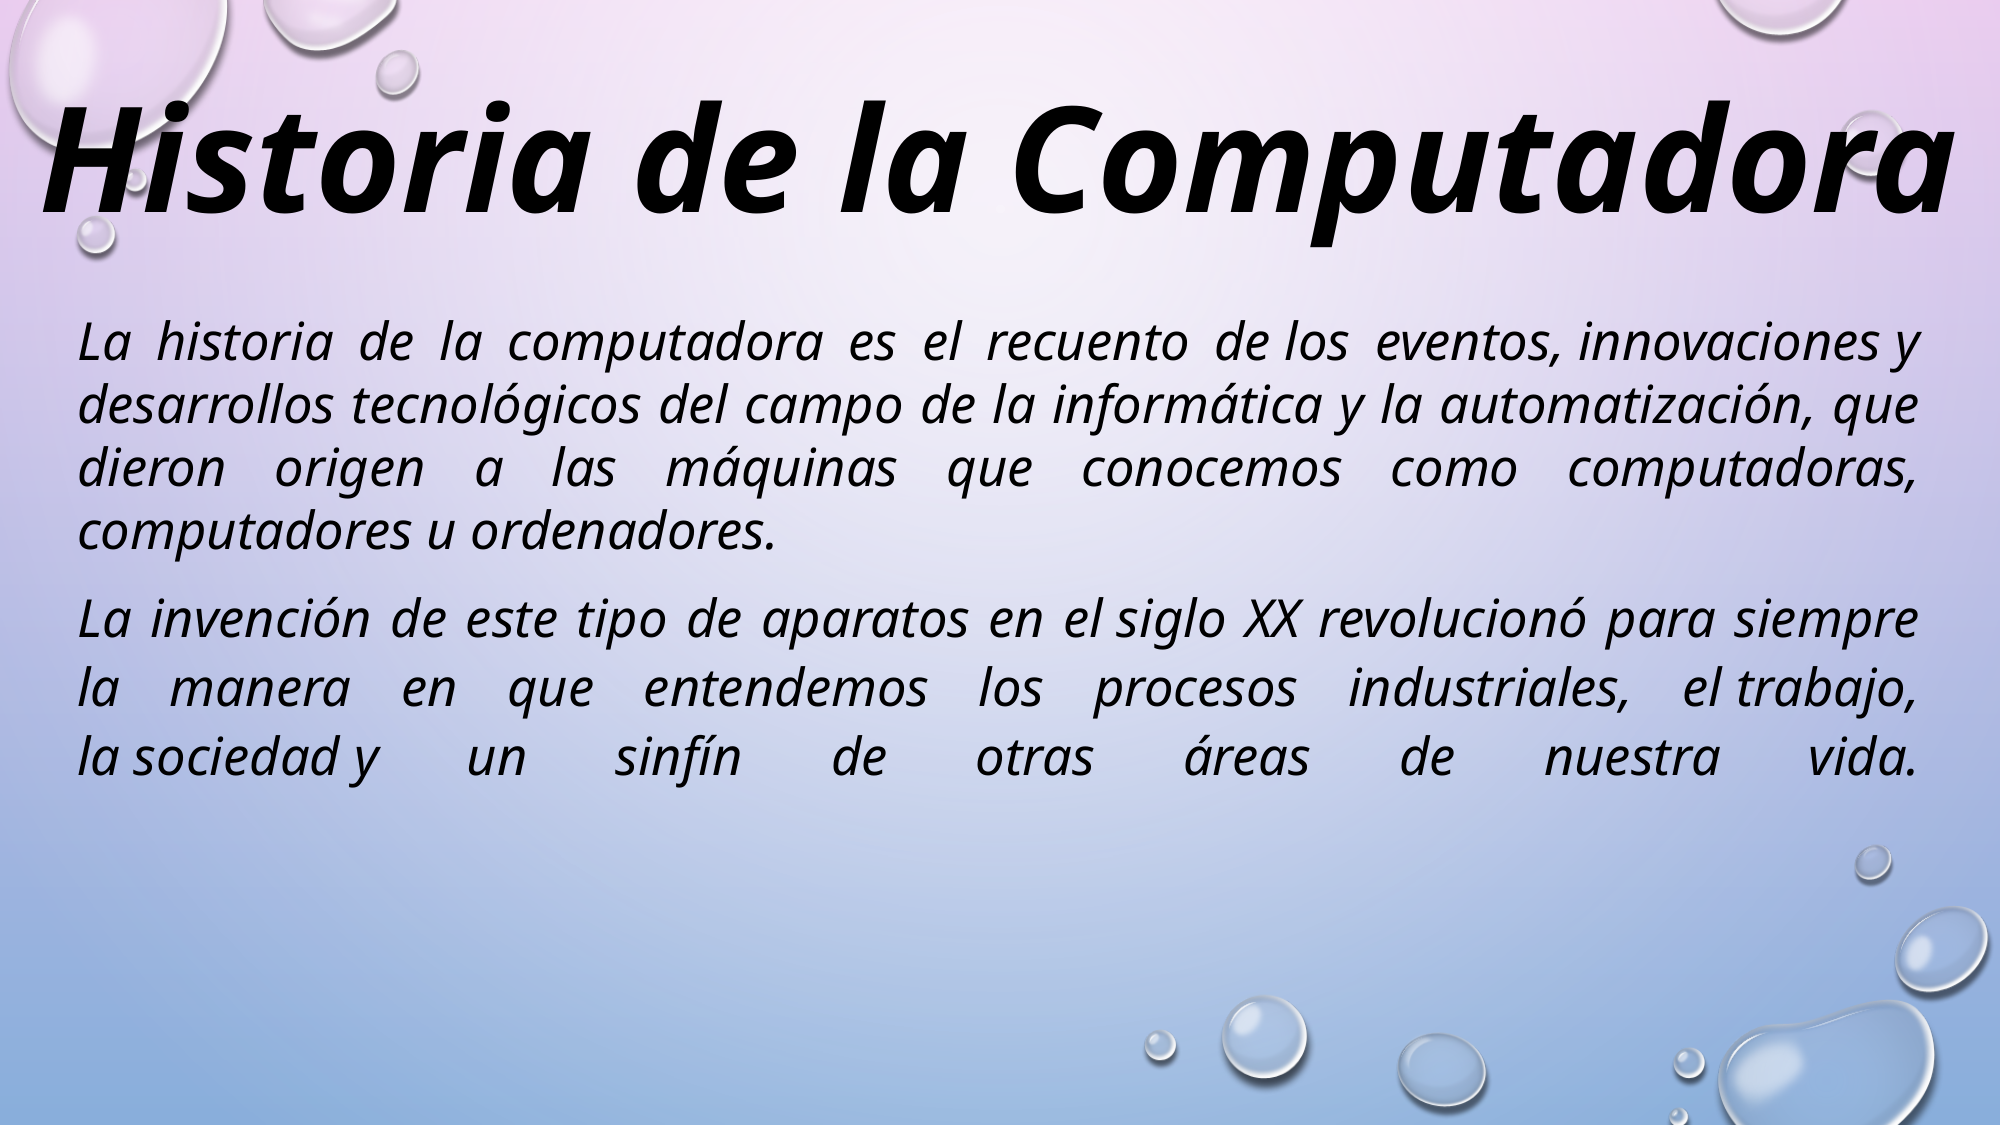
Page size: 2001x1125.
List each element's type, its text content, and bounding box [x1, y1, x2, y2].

picture [0, 0, 2000, 1125]
title Historia de la Computadora [24, 74, 1975, 336]
list La historia de la computadora es el recuento de los eventos, innovaciones y desarrollos tecnológicos del campo de la informática y la automatización, que dieron origen a las máquinas que conocemos como computadoras, computadores u ordenadores. La invención de este tipo de aparatos en el siglo XX revolucionó para siempre la manera en que entendemos los procesos industriales, el trabajo, la sociedad y un sinfín de otras áreas de nuestra vida. [62, 300, 1938, 863]
